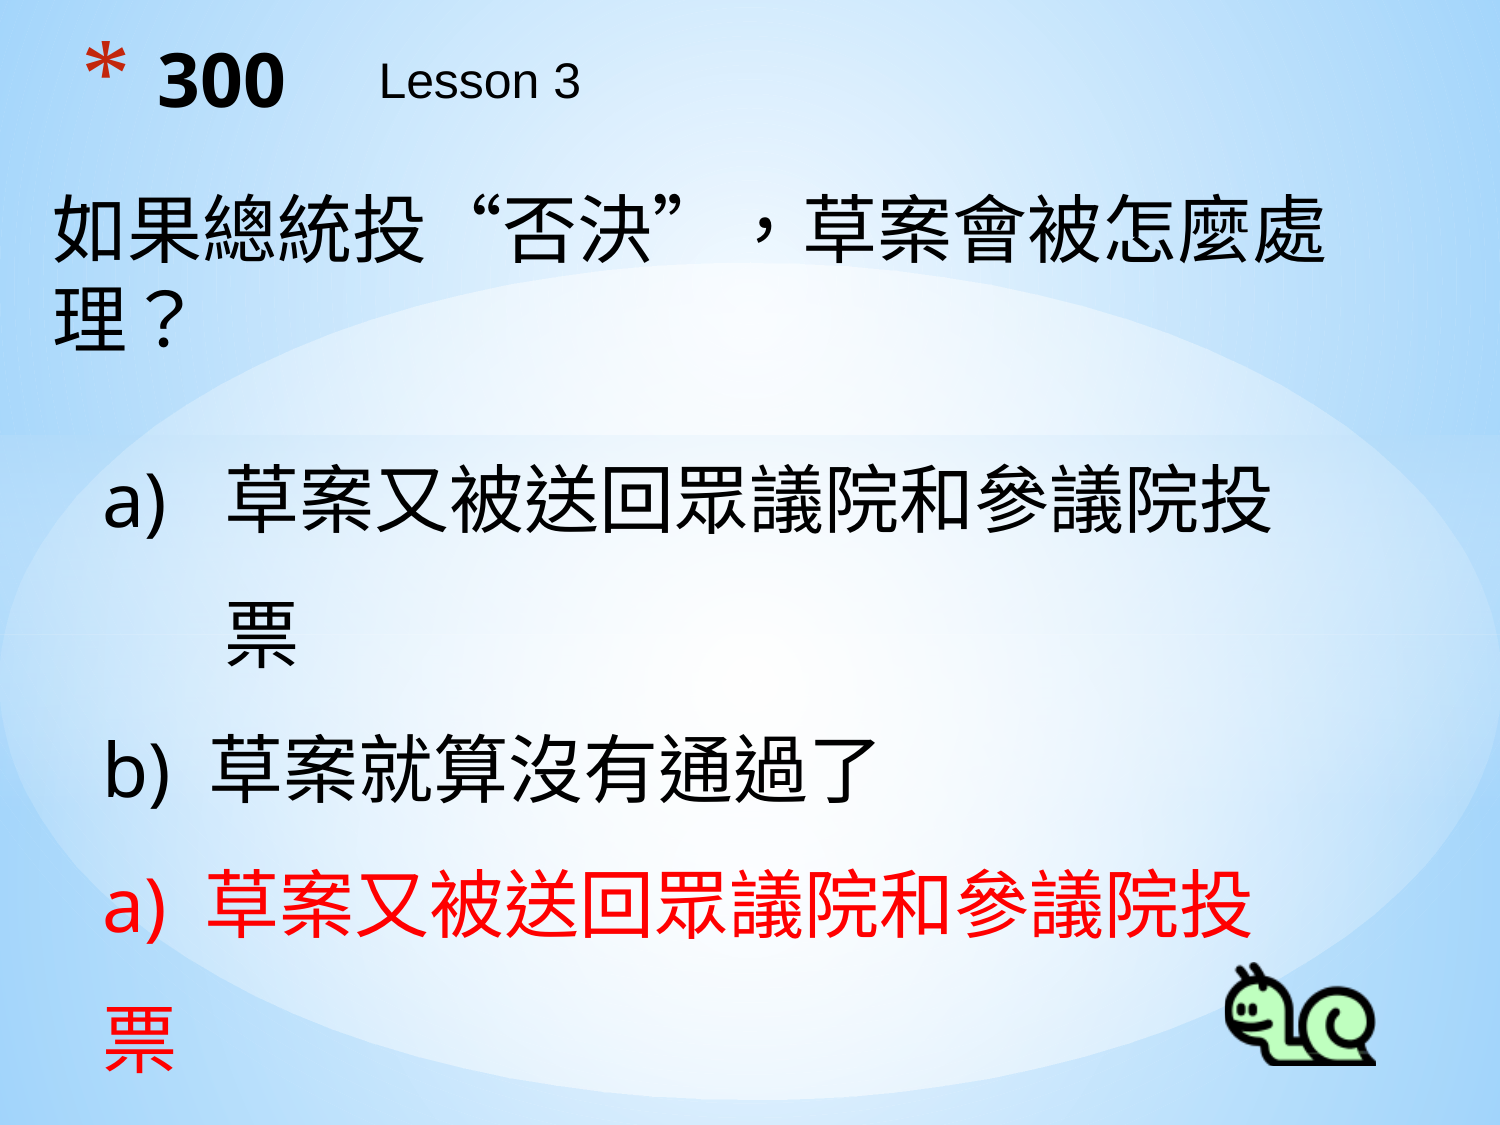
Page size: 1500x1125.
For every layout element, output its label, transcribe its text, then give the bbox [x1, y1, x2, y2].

text_box 草案又被送回眾議院和參議院投票 b) 草案就算沒有通過了 a) 草案又被送回眾議院和參議院投票 [87, 399, 1292, 1125]
picture [1224, 962, 1377, 1067]
text_box Lesson 3 [363, 40, 611, 176]
text_box 如果總統投“否決”，草案會被怎麼處理？ [37, 174, 1463, 550]
title 300 [37, 24, 375, 150]
